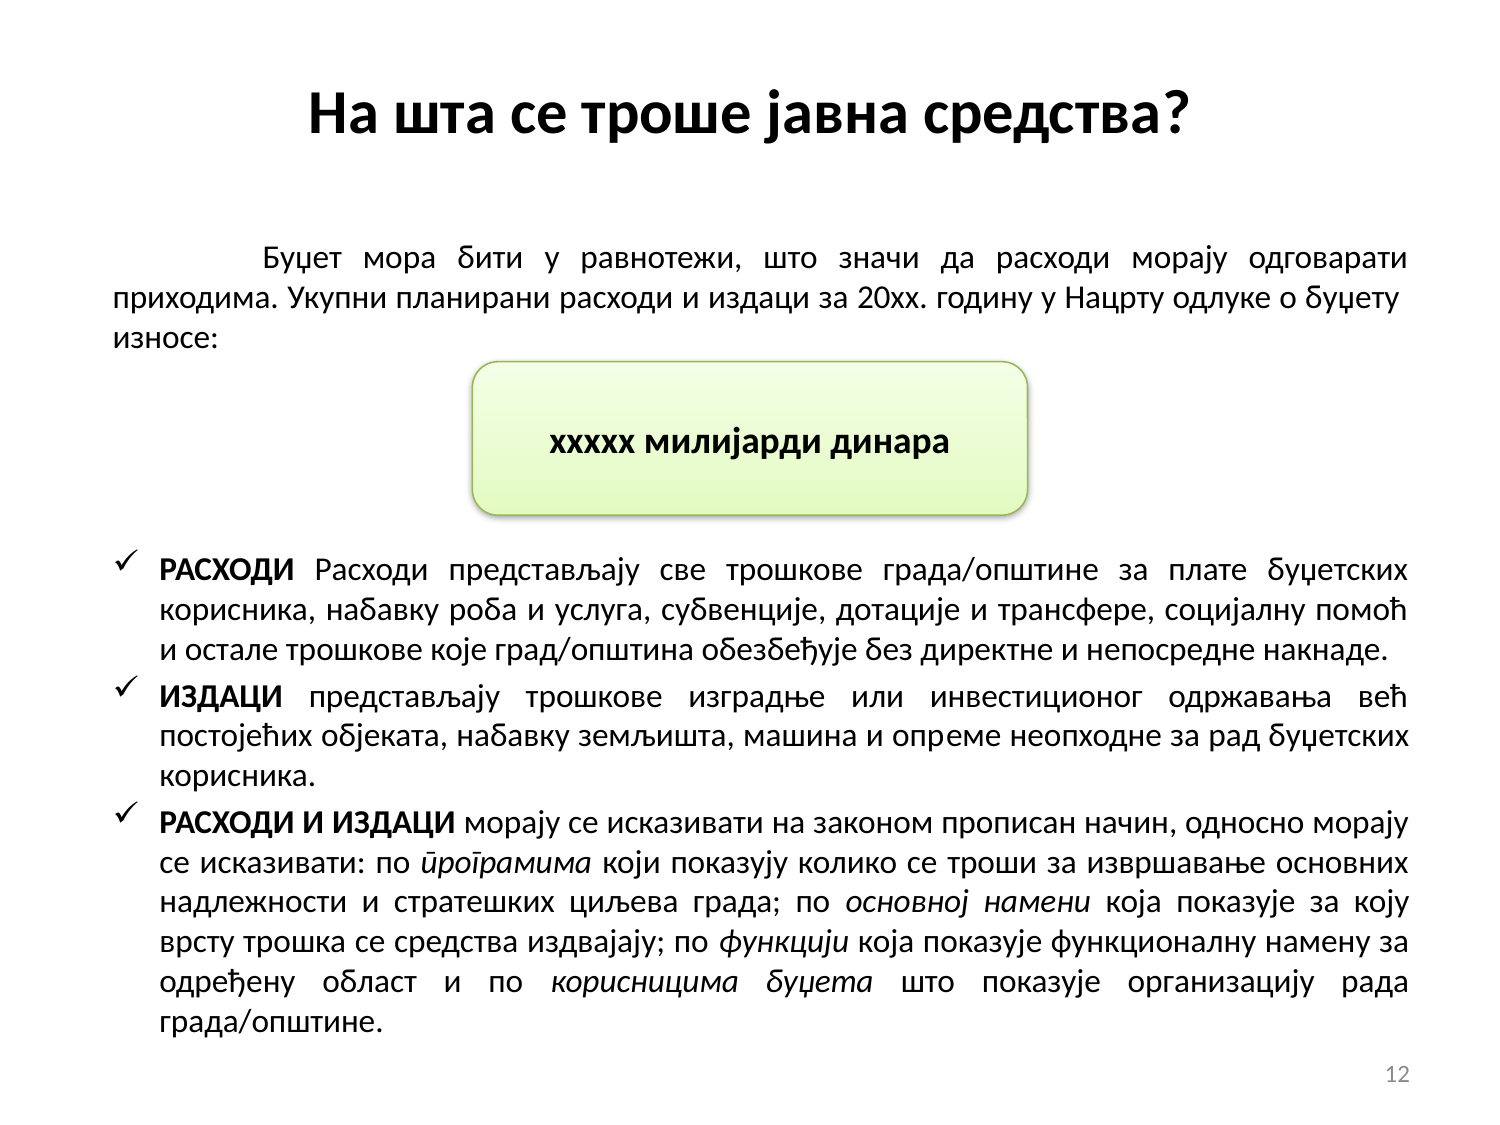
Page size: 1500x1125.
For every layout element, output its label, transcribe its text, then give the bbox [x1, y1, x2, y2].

title На шта се троше јавна средства? [75, 45, 1425, 173]
slide_number 12 [1074, 1042, 1425, 1103]
list Буџет мора бити у равнотежи, што значи да расходи морају одговарати приходима. Укупни планирани расходи и издаци за 20хх. годину у Нацрту одлуке о буџету износе: РАСХОДИ Расходи представљају све трошкове града/општине за плате буџетских корисника, набавку роба и услуга, субвенције, дотације и трансфере, социјалну помоћ и остале трошкове које град/општина обезбеђује без директне и непосредне накнаде. ИЗДАЦИ представљају трошкове изградње или инвестиционог одржавања већ постојећих објеката, набавку земљишта, машина и опрeме неопходне за рад буџетских корисника. РАСХОДИ И ИЗДАЦИ морају се исказивати на законом прописан начин, односно морају се исказивати: по програмима који показују колико се троши за извршавање основних надлежности и стратешких циљева града; по основној намени која показује за коју врсту трошка се средства издвајају; по функцији која показује функционалну намену за одређену област и по корисницима буџета што показује организацију рада града/општине. [75, 227, 1425, 1059]
text_box xxxxx милијарди динара [471, 360, 1029, 516]
